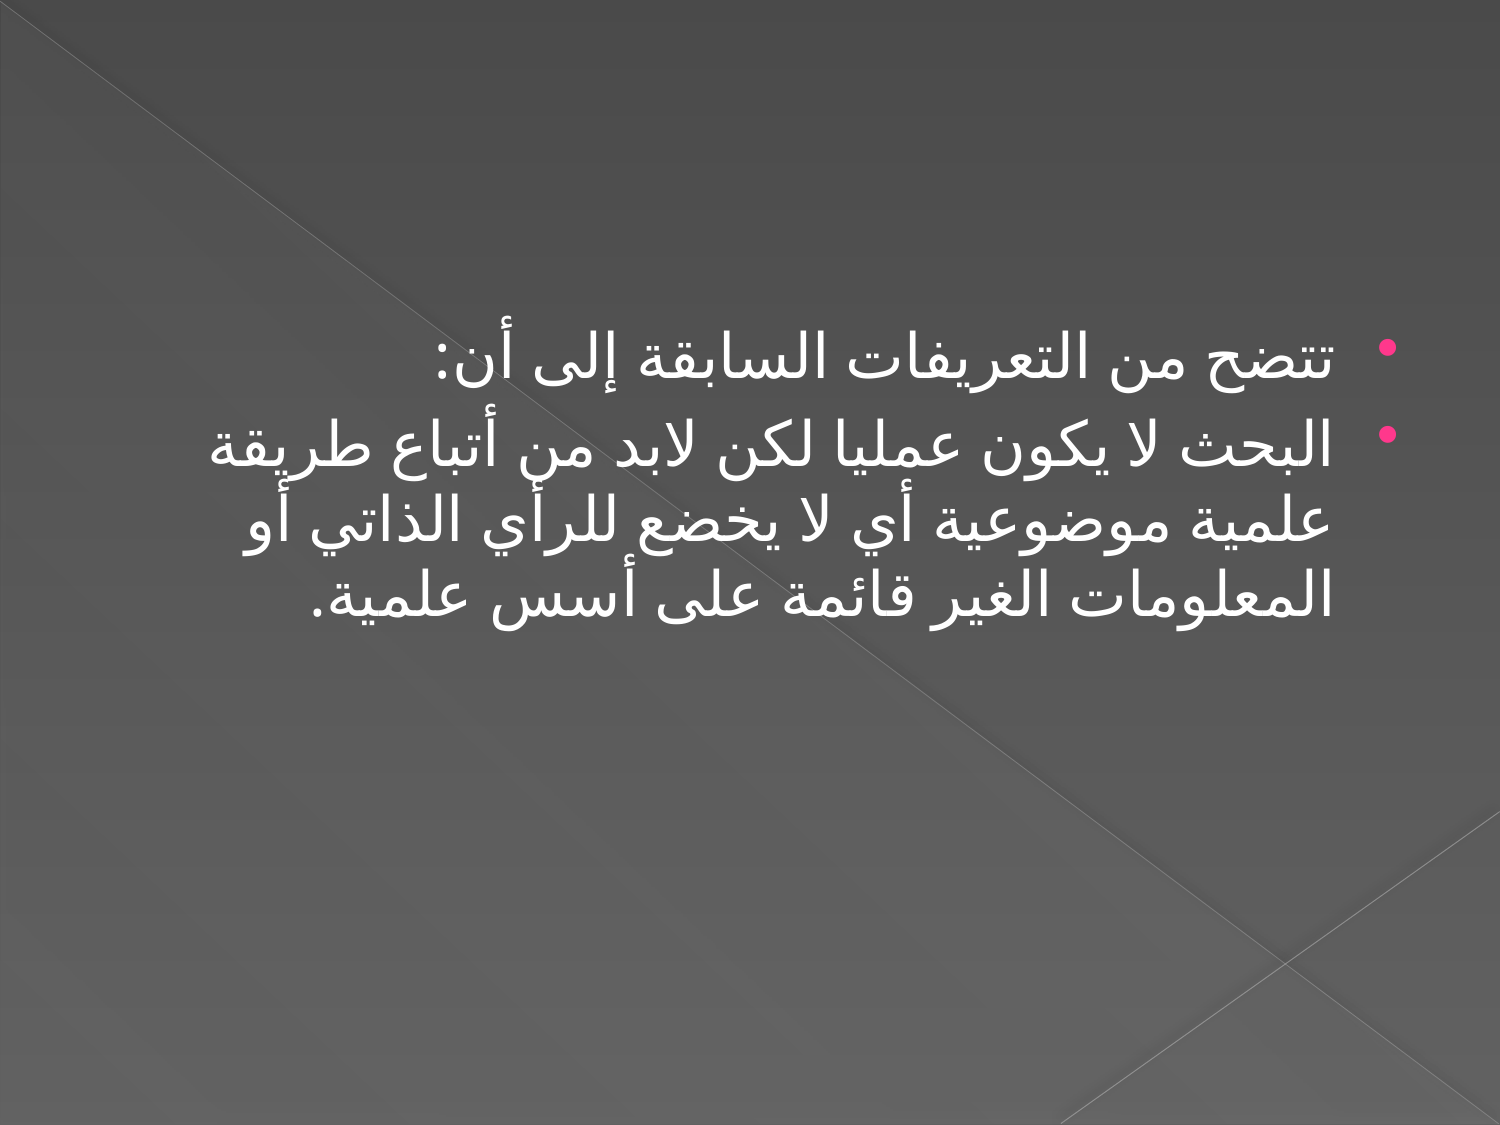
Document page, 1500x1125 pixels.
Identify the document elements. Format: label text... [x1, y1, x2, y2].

list تتضح من التعريفات السابقة إلى أن: البحث لا يكون عمليا لكن لابد من أتباع طريقة علمية موضوعية أي لا يخضع للرأي الذاتي أو المعلومات الغير قائمة على أسس علمية. [75, 308, 1425, 1059]
